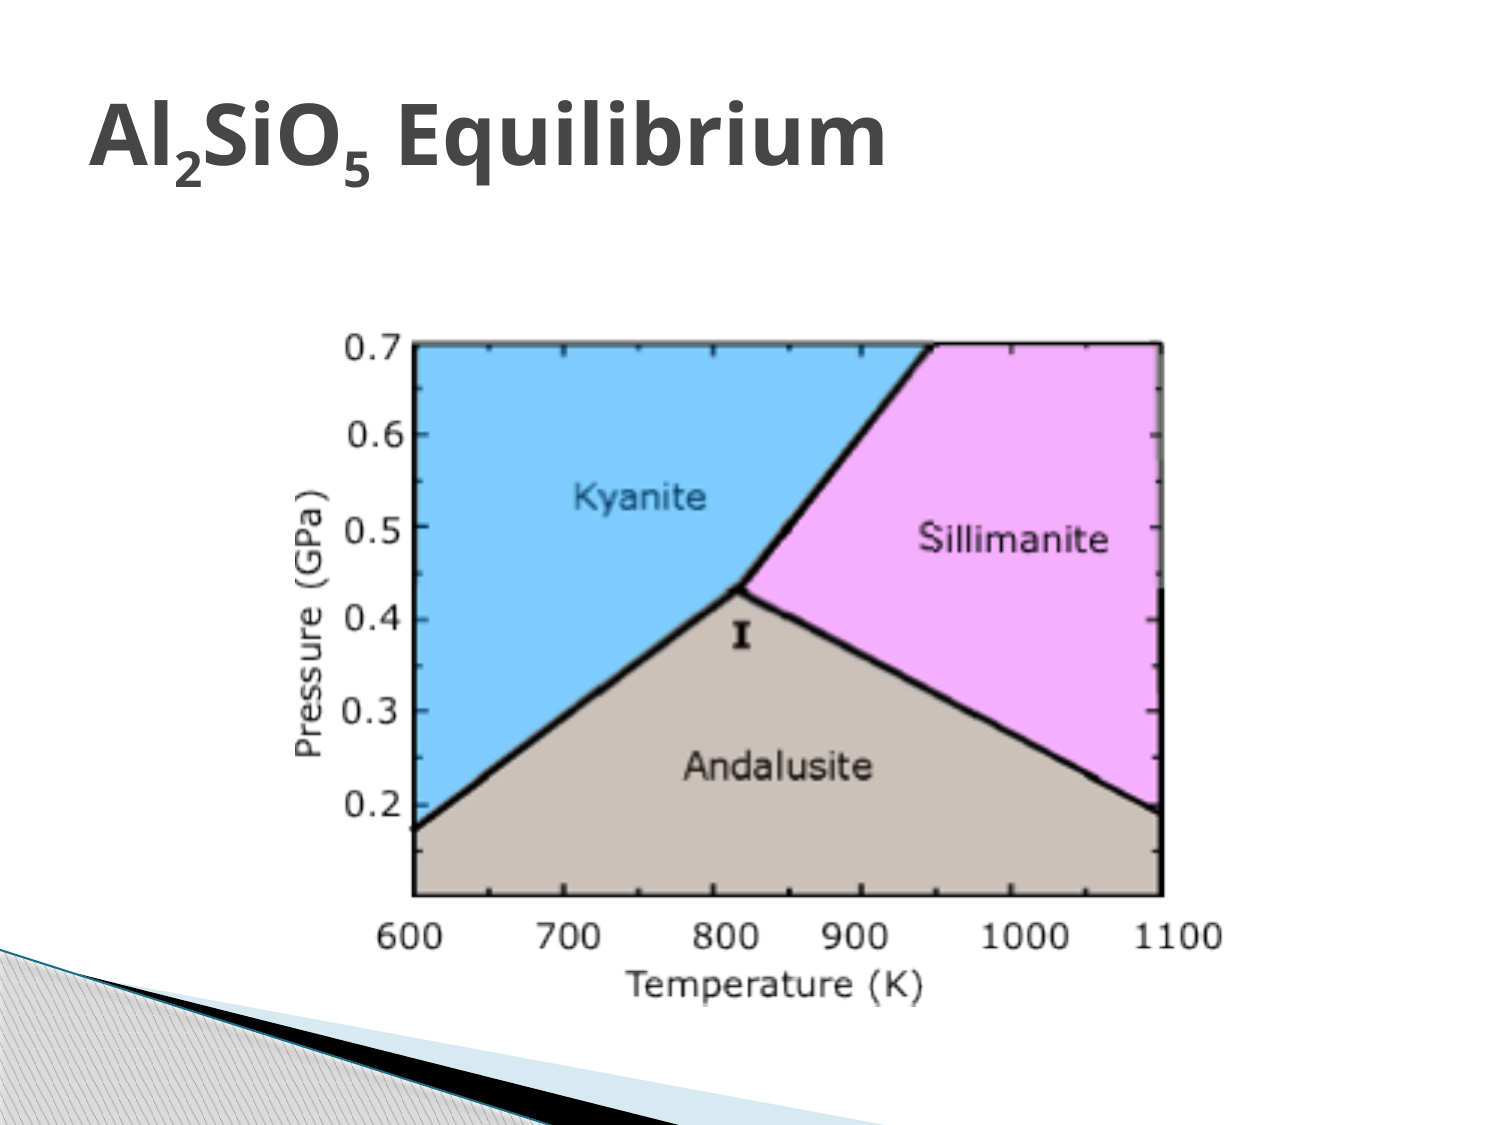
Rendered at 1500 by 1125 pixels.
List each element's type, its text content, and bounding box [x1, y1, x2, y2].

picture [295, 325, 1232, 1008]
title Al2SiO5 Equilibrium [75, 45, 1425, 233]
